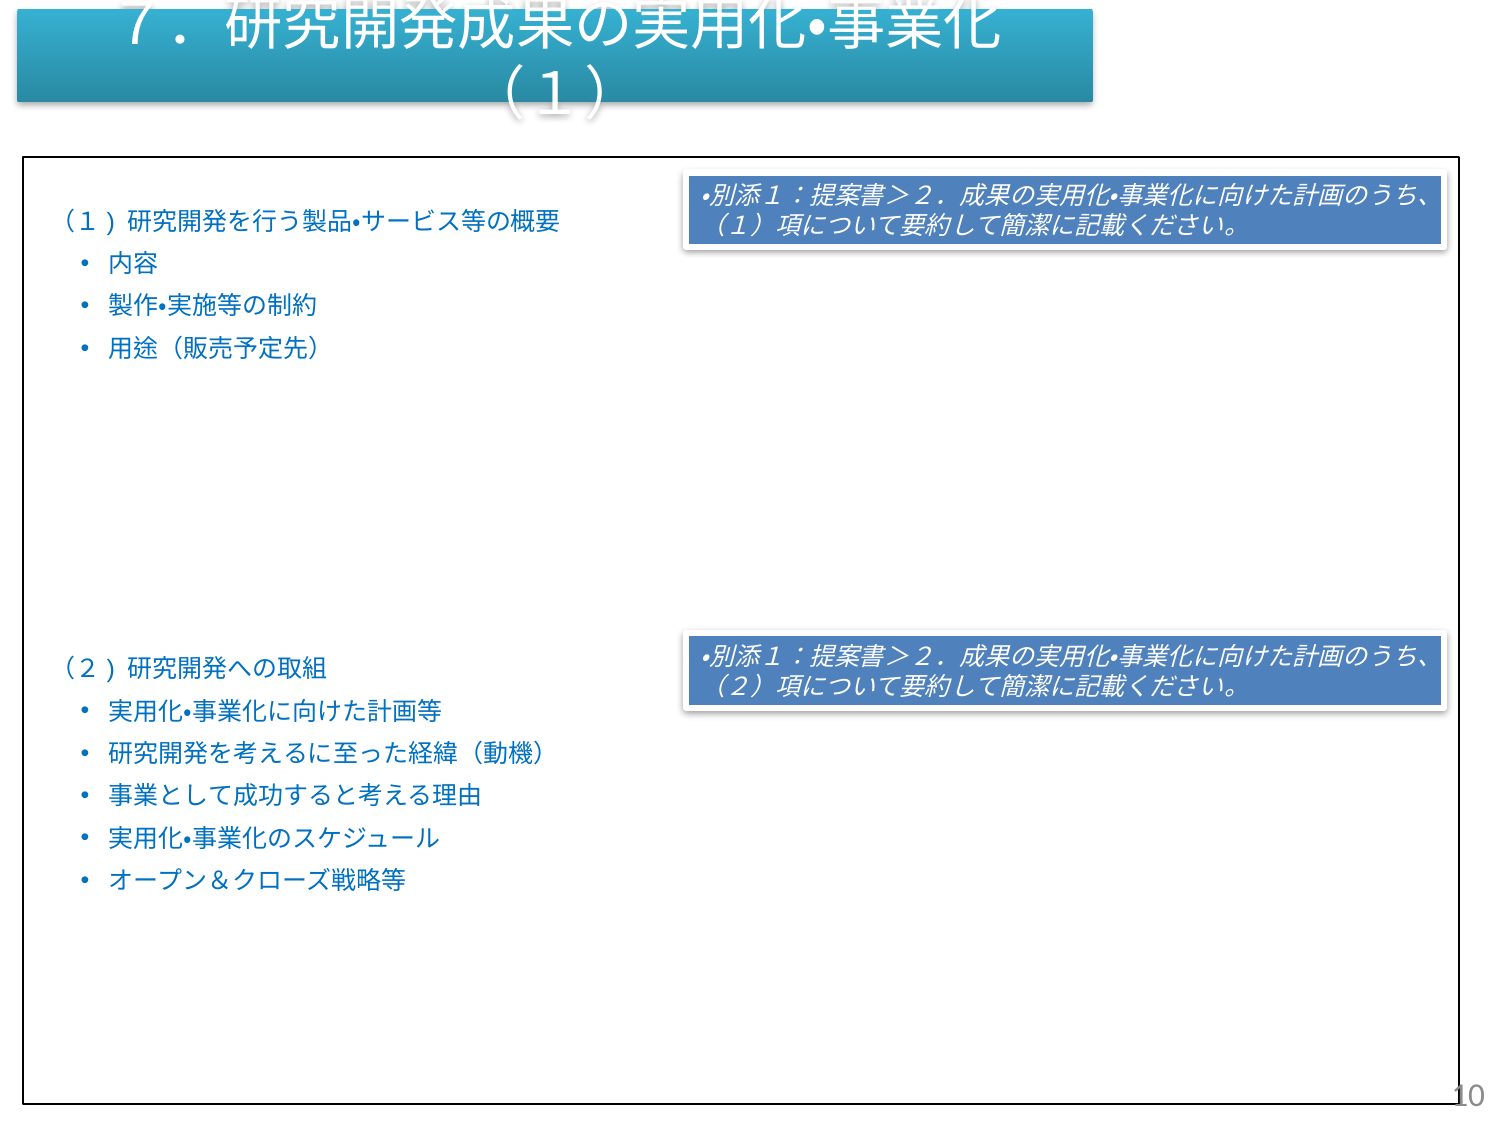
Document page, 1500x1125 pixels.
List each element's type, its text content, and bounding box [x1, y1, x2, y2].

text_box （１) 研究開発を行う製品・サービス等の概要 内容 製作・実施等の制約 用途（販売予定先） [35, 197, 1401, 370]
text_box ・別添１：提案書＞２．成果の実用化・事業化に向けた計画のうち、（２）項について要約して簡潔に記載ください。 [683, 630, 1447, 711]
text_box ７．研究開発成果の実用化・事業化（１） [17, 9, 1093, 102]
slide_number 10 [1149, 1063, 1500, 1124]
text_box [21, 155, 1461, 1106]
text_box （２) 研究開発への取組 実用化・事業化に向けた計画等 研究開発を考えるに至った経緯（動機） 事業として成功すると考える理由 実用化・事業化のスケジュール オープン＆クローズ戦略等 [35, 645, 1401, 903]
text_box ・別添１：提案書＞２．成果の実用化・事業化に向けた計画のうち、（１）項について要約して簡潔に記載ください。 [683, 169, 1447, 250]
